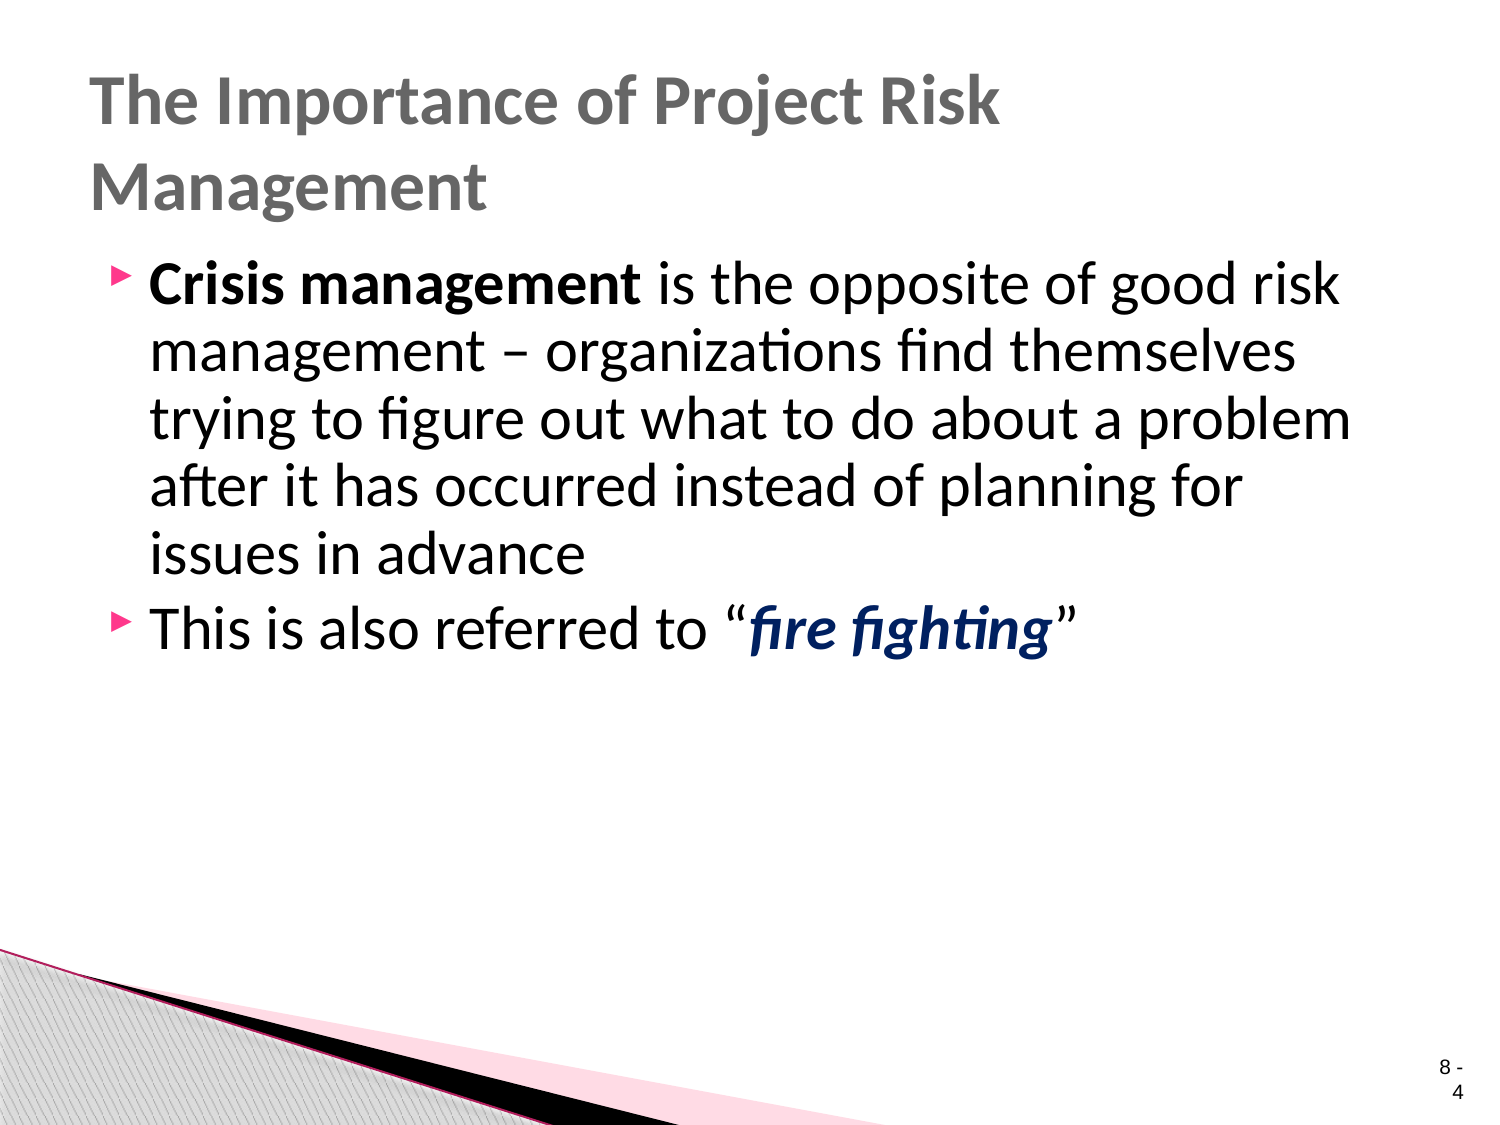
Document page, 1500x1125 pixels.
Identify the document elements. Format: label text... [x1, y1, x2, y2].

title The Importance of Project Risk Management [75, 45, 1425, 233]
list Crisis management is the opposite of good risk management – organizations find themselves trying to figure out what to do about a problem after it has occurred instead of planning for issues in advance This is also referred to “fire fighting” [75, 243, 1425, 986]
slide_number 8 - 4 [1418, 1051, 1479, 1112]
